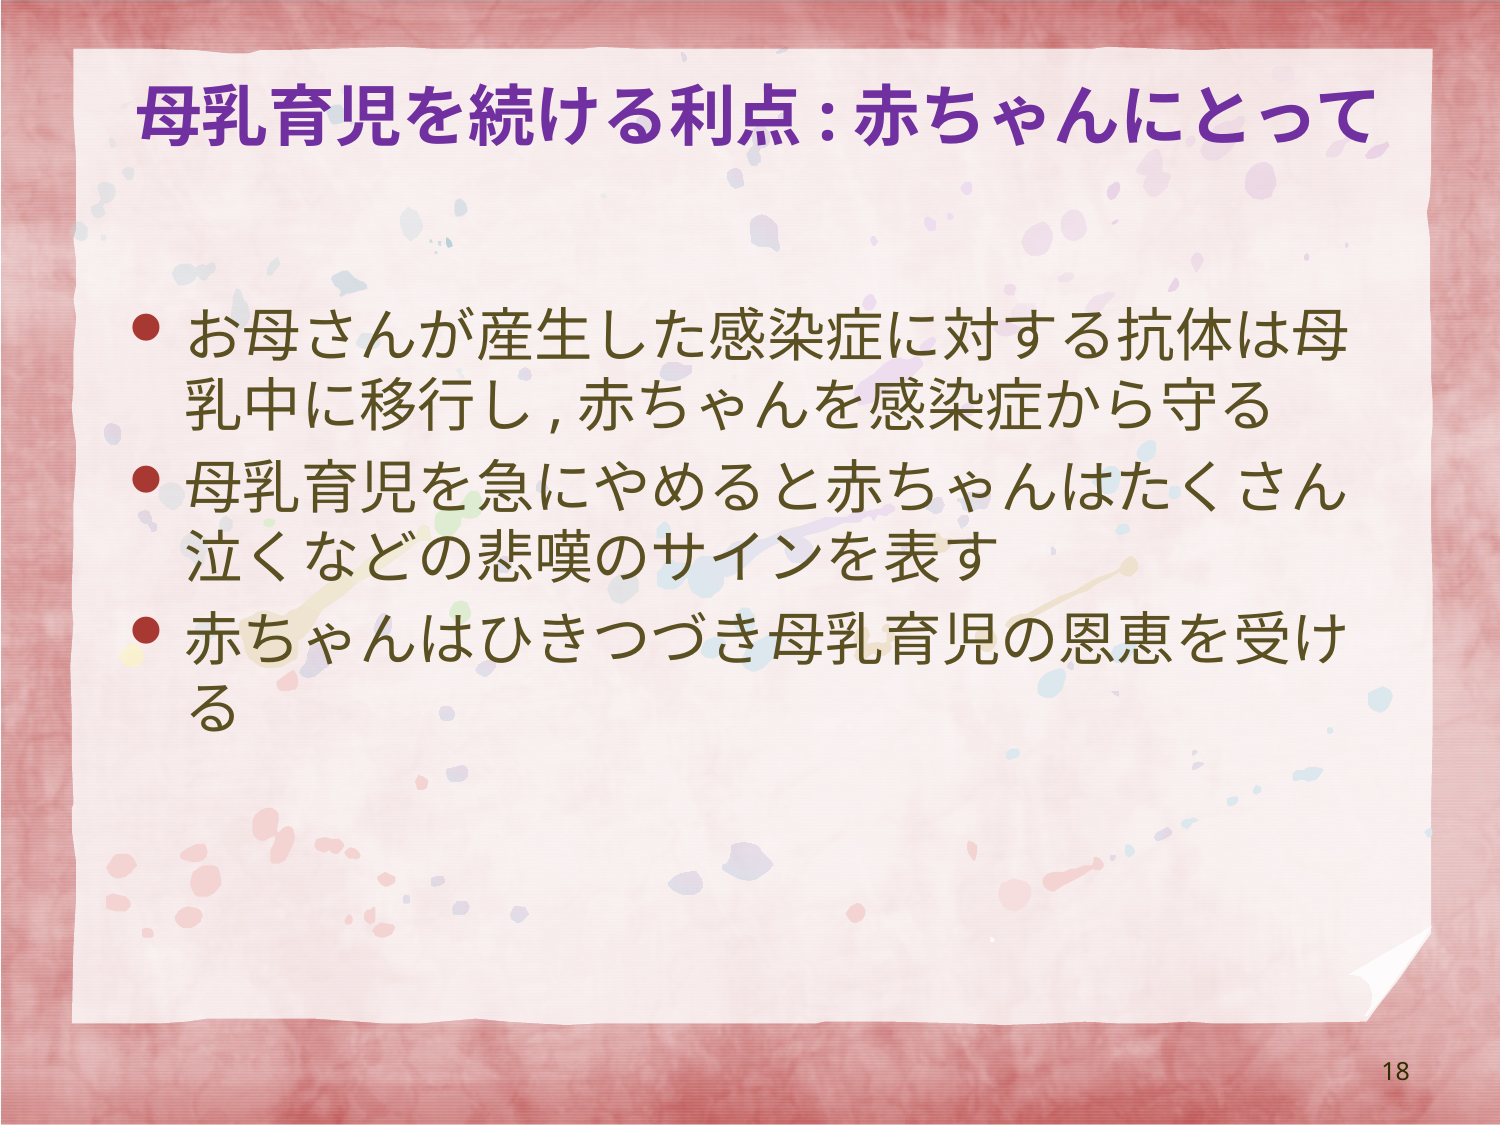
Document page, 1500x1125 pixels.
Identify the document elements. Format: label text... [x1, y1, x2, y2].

slide_number 18 [1074, 1042, 1425, 1103]
title 母乳育児を続ける利点:赤ちゃんにとって [40, 54, 1477, 173]
list お母さんが産生した感染症に対する抗体は母乳中に移行し,赤ちゃんを感染症から守る 母乳育児を急にやめると赤ちゃんはたくさん泣くなどの悲嘆のサインを表す 赤ちゃんはひきつづき母乳育児の恩恵を受ける [113, 290, 1405, 788]
picture [0, 0, 1500, 1125]
